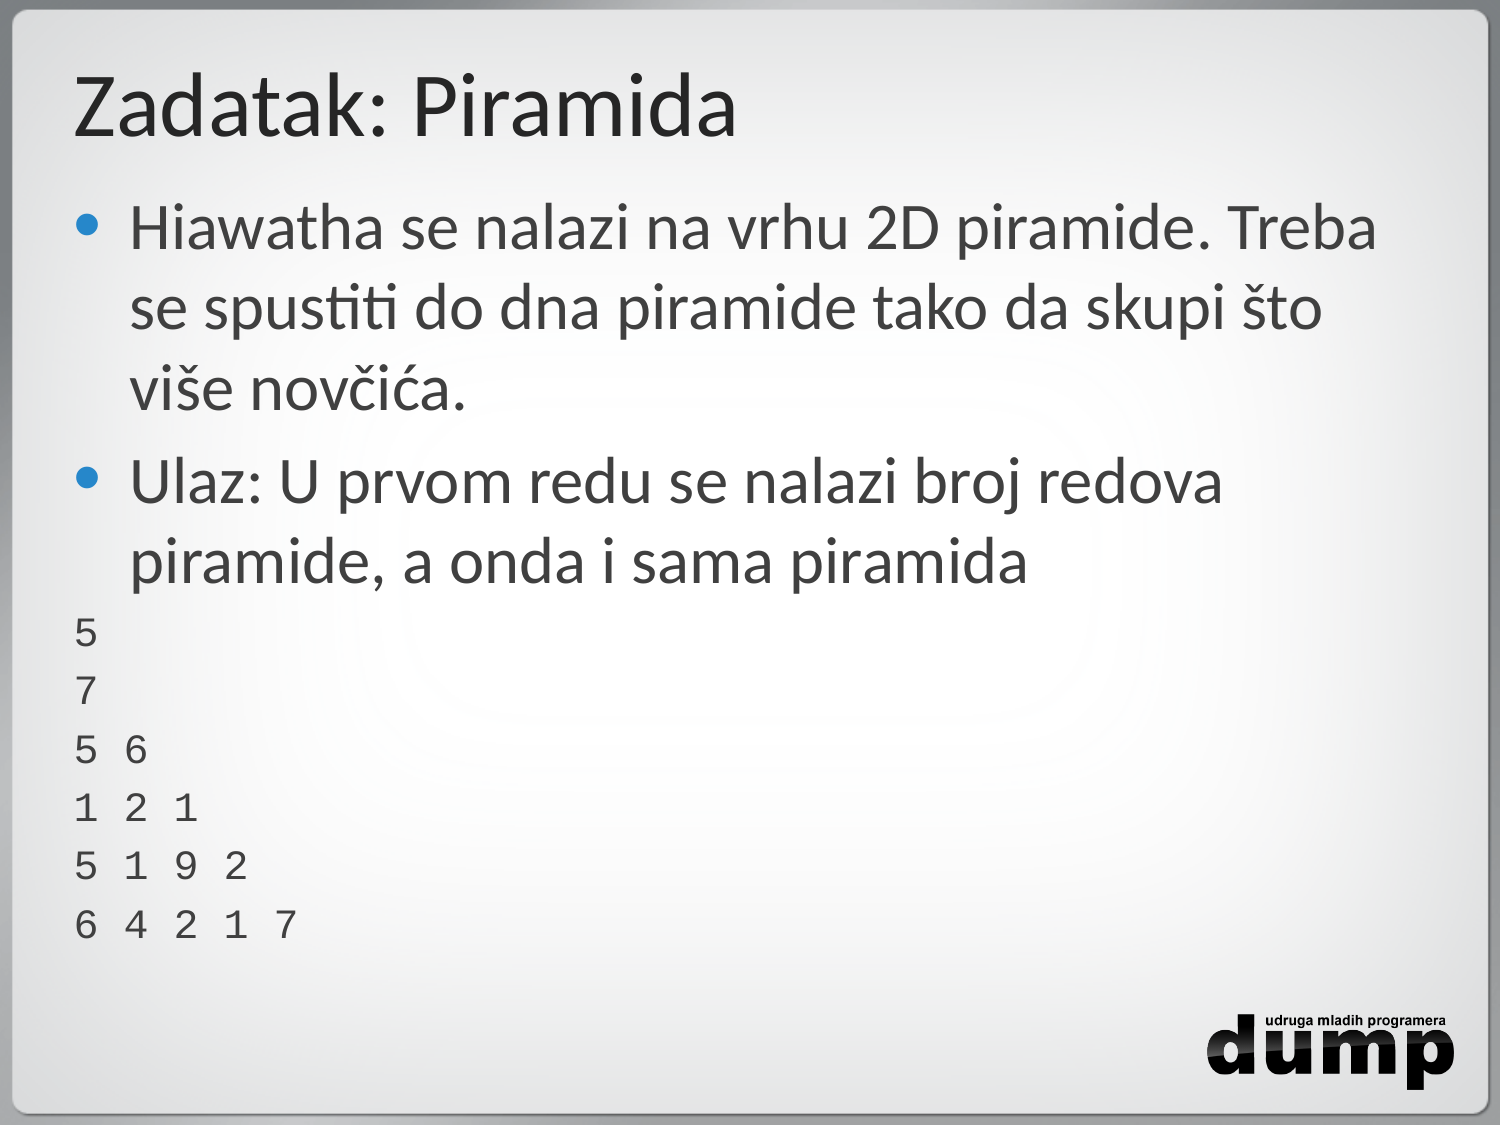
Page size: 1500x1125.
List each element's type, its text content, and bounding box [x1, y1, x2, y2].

title Zadatak: Piramida [58, 23, 1425, 175]
list Hiawatha se nalazi na vrhu 2D piramide. Treba se spustiti do dna piramide tako da skupi što više novčića. Ulaz: U prvom redu se nalazi broj redova piramide, a onda i sama piramida 5 7 5 6 1 2 1 5 1 9 2 6 4 2 1 7 [58, 175, 1426, 986]
picture [0, 0, 1500, 1125]
